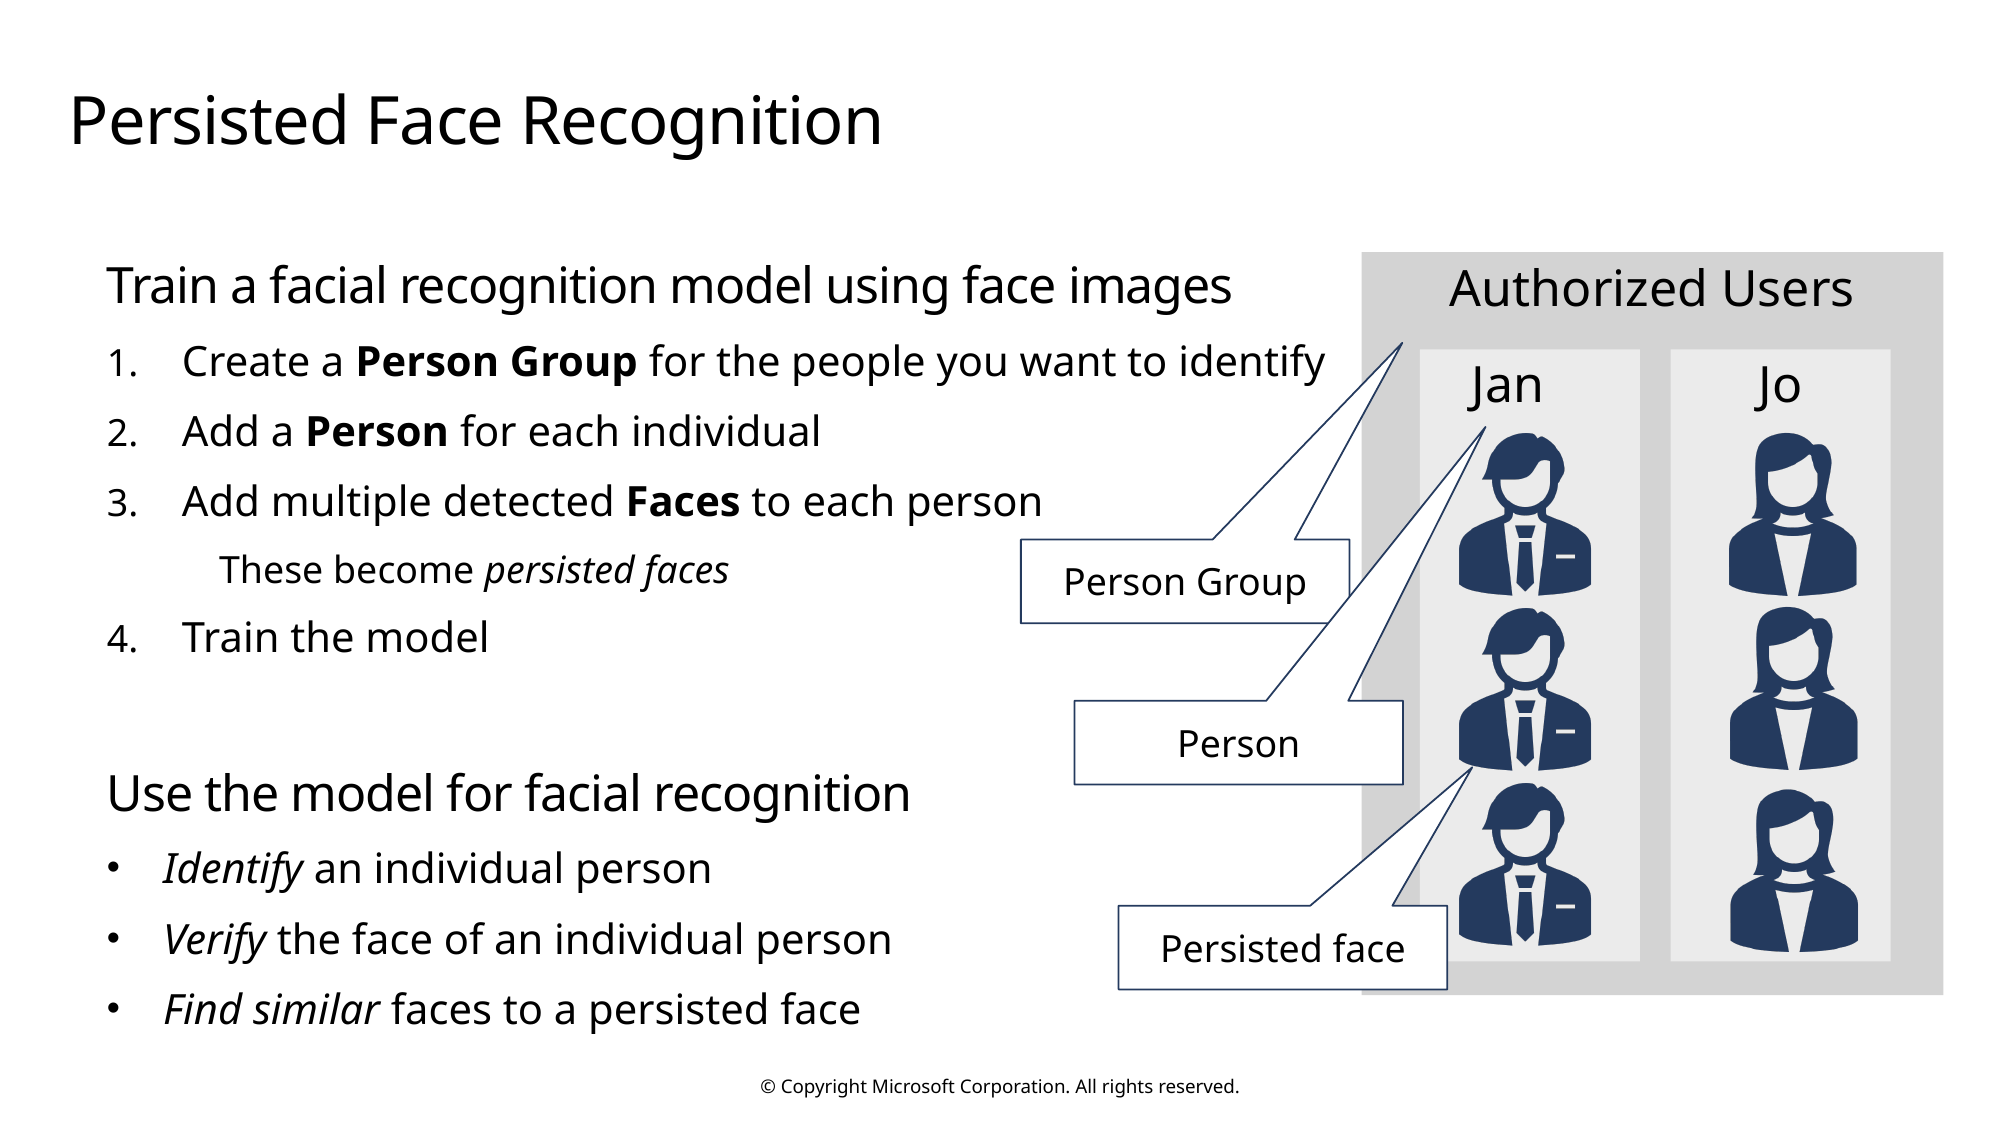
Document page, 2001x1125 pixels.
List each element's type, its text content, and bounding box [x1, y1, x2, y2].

list Train a facial recognition model using face images Create a Person Group for the people you want to identify Add a Person for each individual Add multiple detected Faces to each person These become persisted faces Train the model Use the model for facial recognition Identify an individual person Verify the face of an individual person Find similar faces to a persisted face [106, 238, 1930, 1066]
text_box Persisted face [1117, 861, 1361, 991]
text_box Person Group [1019, 384, 1361, 625]
text_box Person [1073, 580, 1361, 786]
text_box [1361, 238, 1944, 996]
title Persisted Face Recognition [68, 72, 1930, 184]
